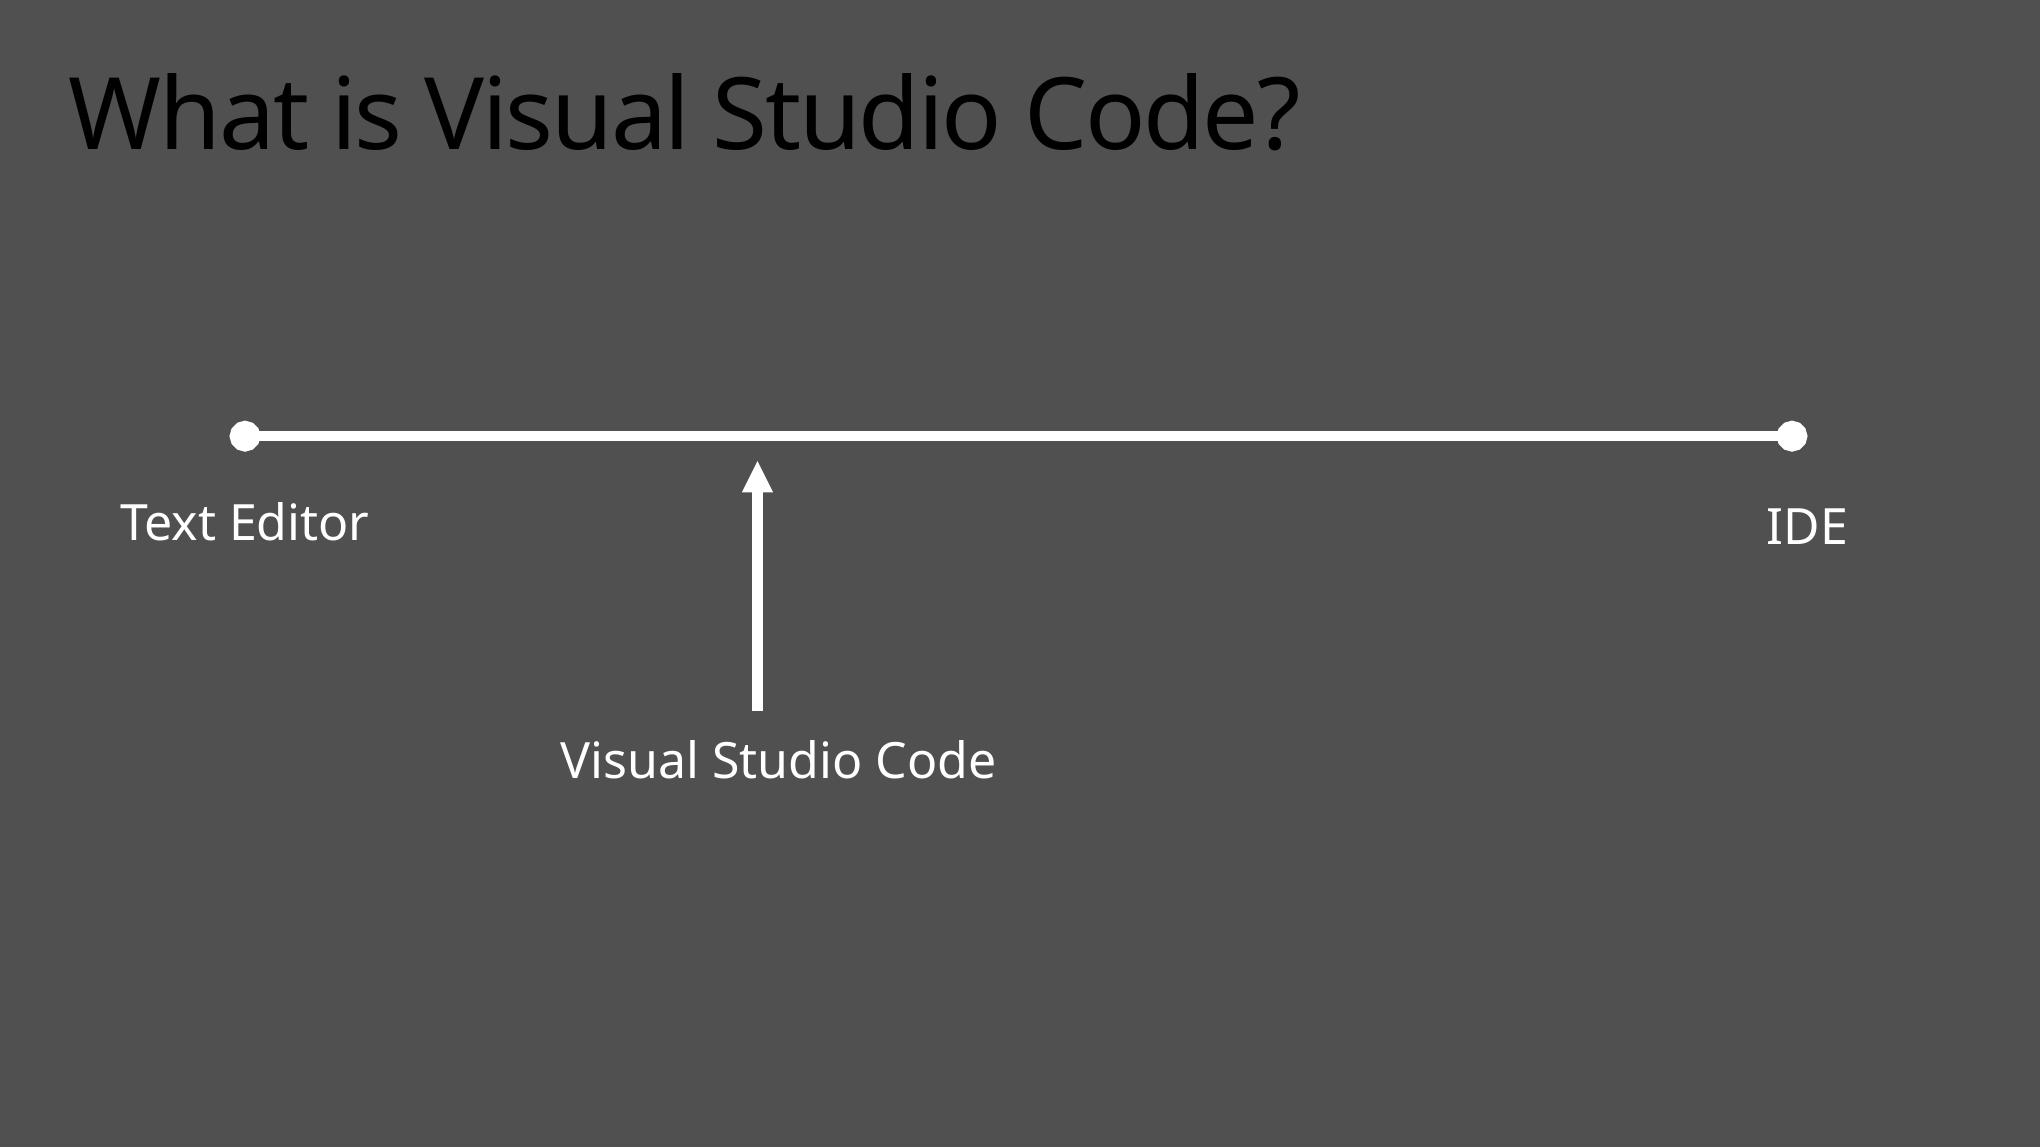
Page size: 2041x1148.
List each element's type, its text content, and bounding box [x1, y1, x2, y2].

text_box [105, 435, 1873, 581]
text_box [557, 460, 1000, 815]
title What is Visual Studio Code? [45, 48, 1996, 199]
